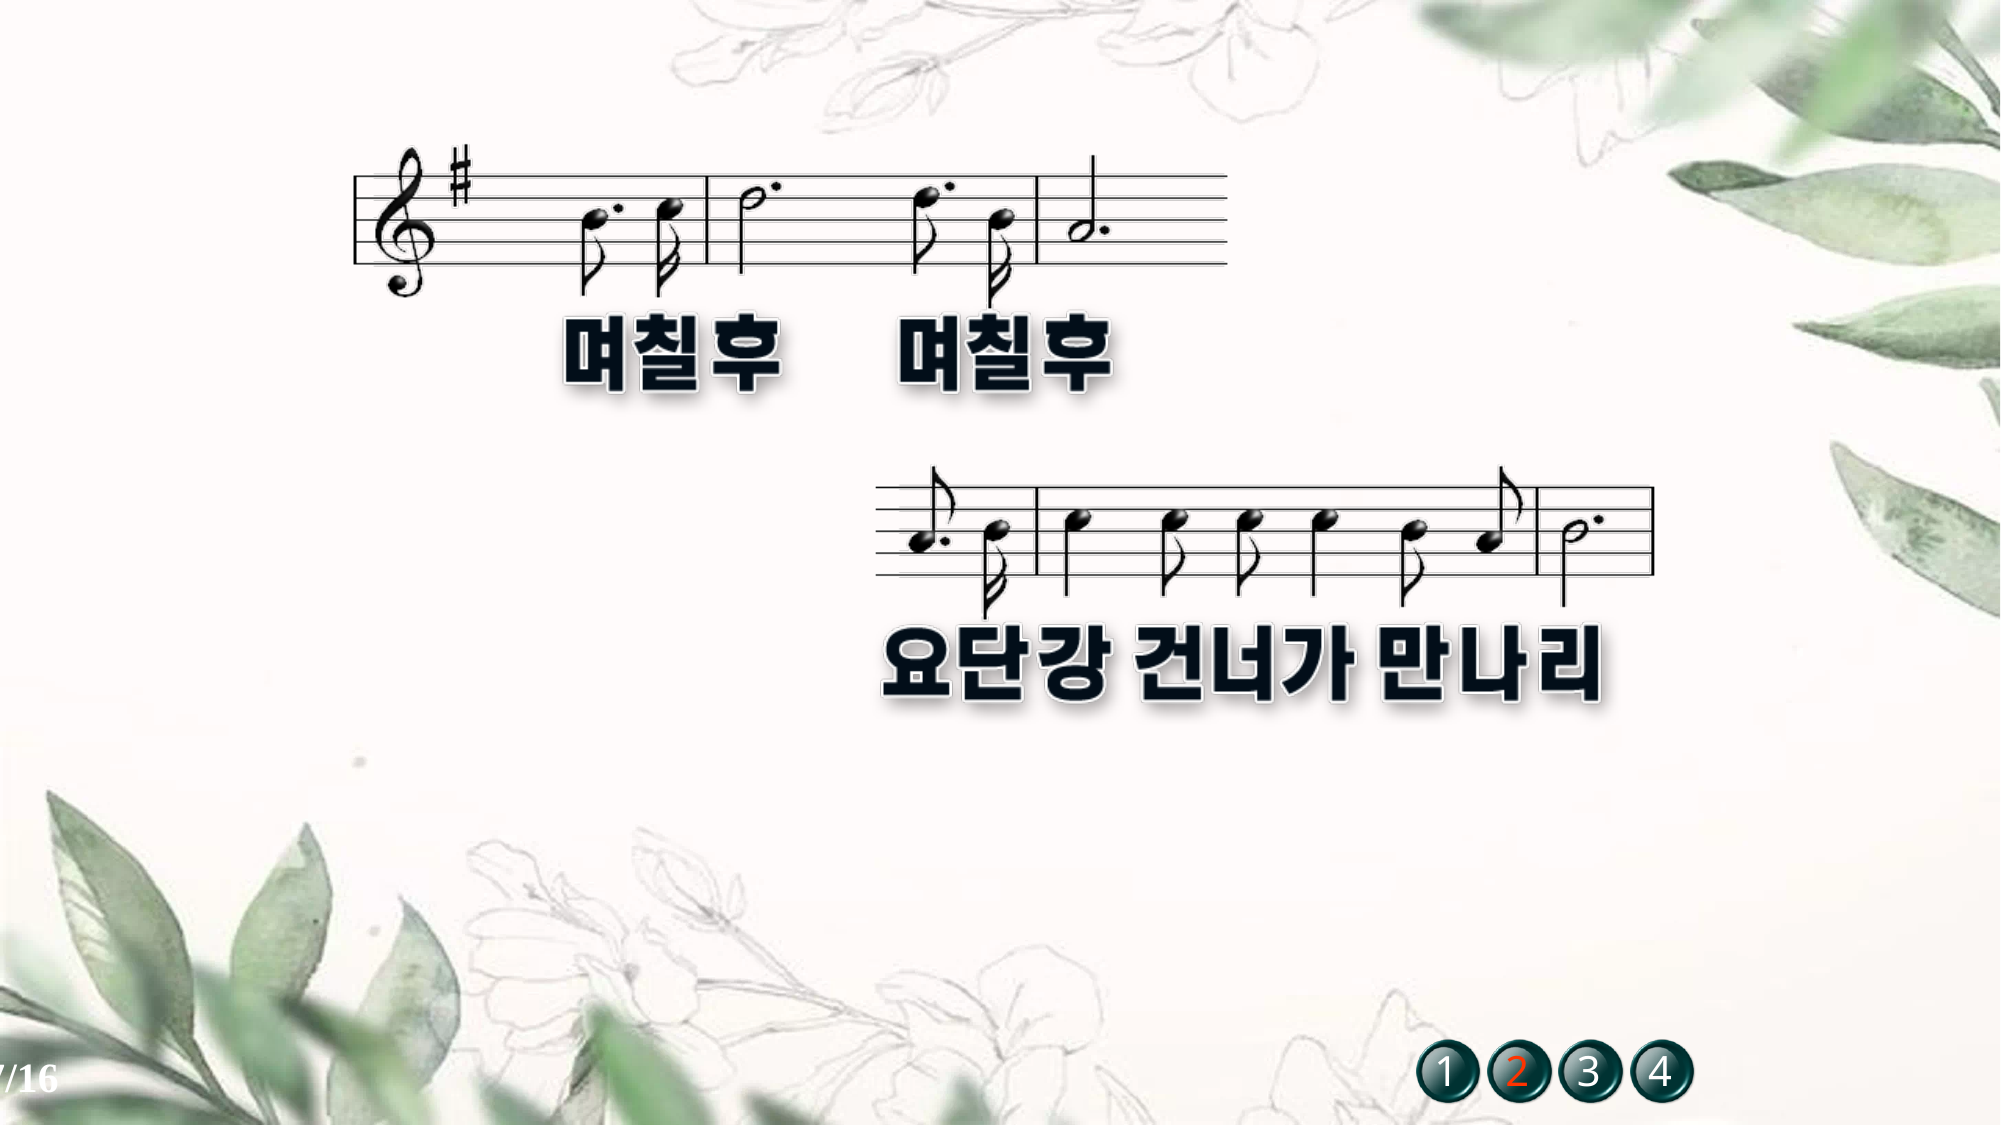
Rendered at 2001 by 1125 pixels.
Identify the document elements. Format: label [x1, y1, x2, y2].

text_box [1413, 1035, 1484, 1106]
text_box [1555, 1035, 1626, 1106]
text_box [1627, 1035, 1697, 1106]
text_box [1484, 1035, 1555, 1106]
picture [0, 0, 2001, 1125]
